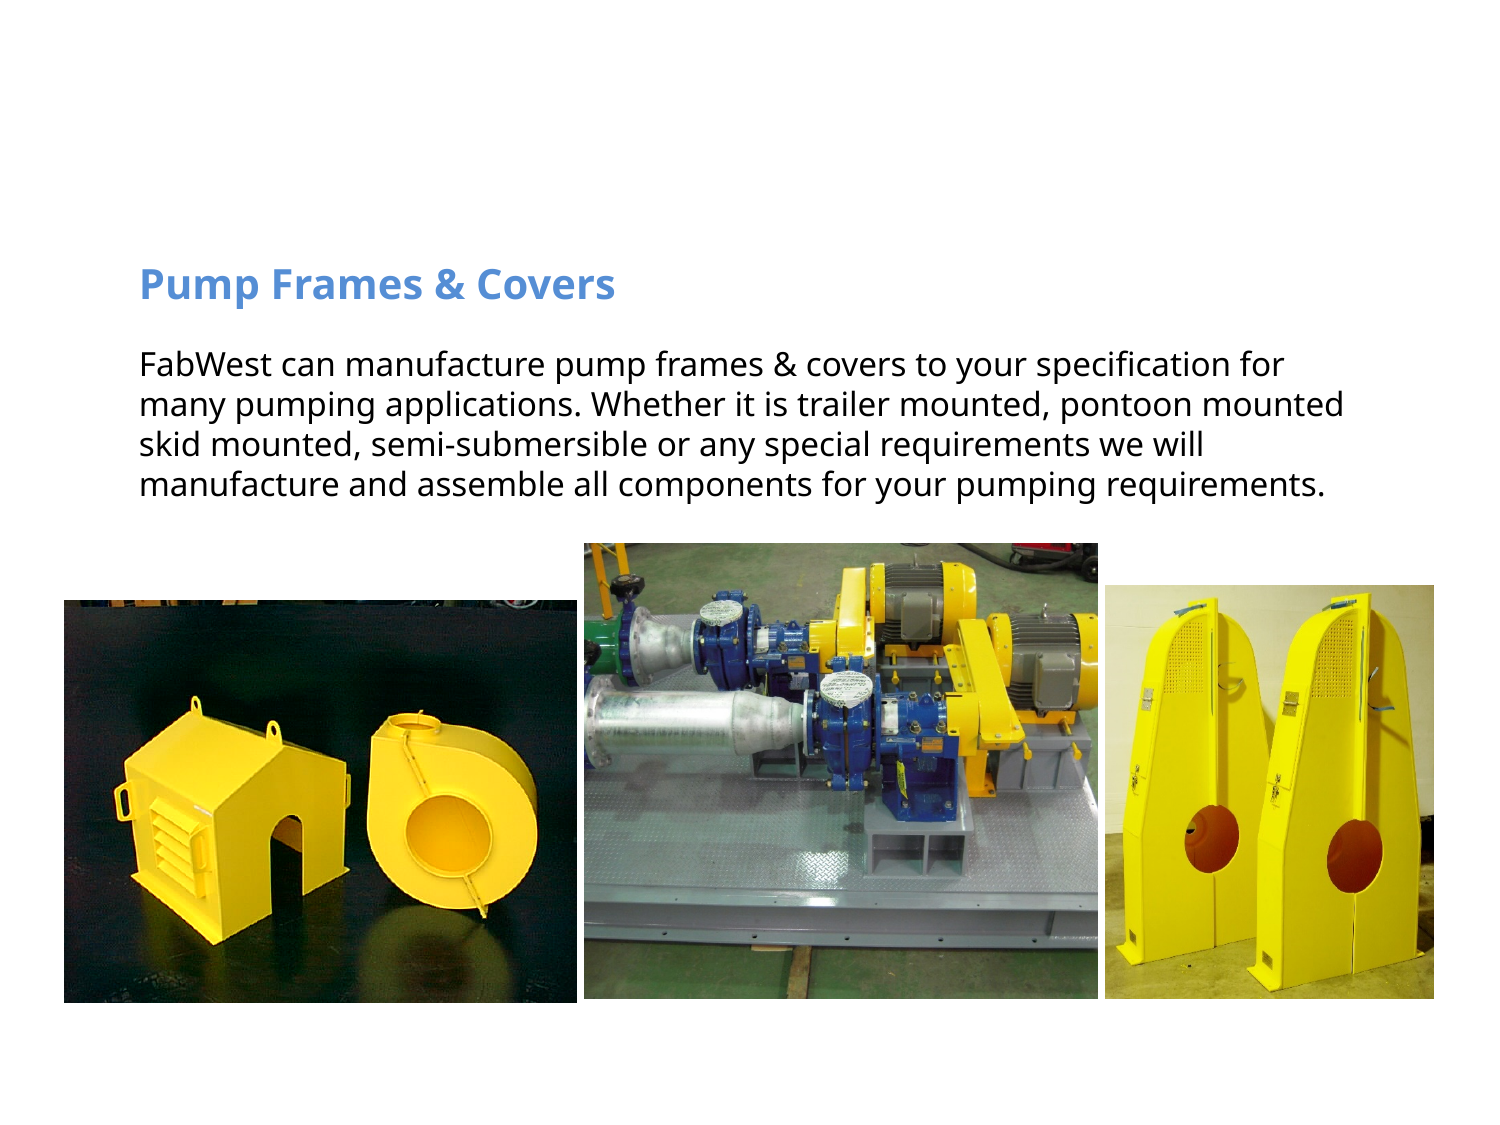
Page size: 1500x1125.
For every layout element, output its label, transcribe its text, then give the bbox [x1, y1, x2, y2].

picture [1105, 585, 1435, 1000]
text_box Pump Frames & Covers FabWest can manufacture pump frames & covers to your specification for many pumping applications. Whether it is trailer mounted, pontoon mounted skid mounted, semi-submersible or any special requirements we will manufacture and assemble all components for your pumping requirements. [123, 250, 1376, 511]
picture [584, 543, 1098, 1000]
picture [64, 600, 577, 1003]
